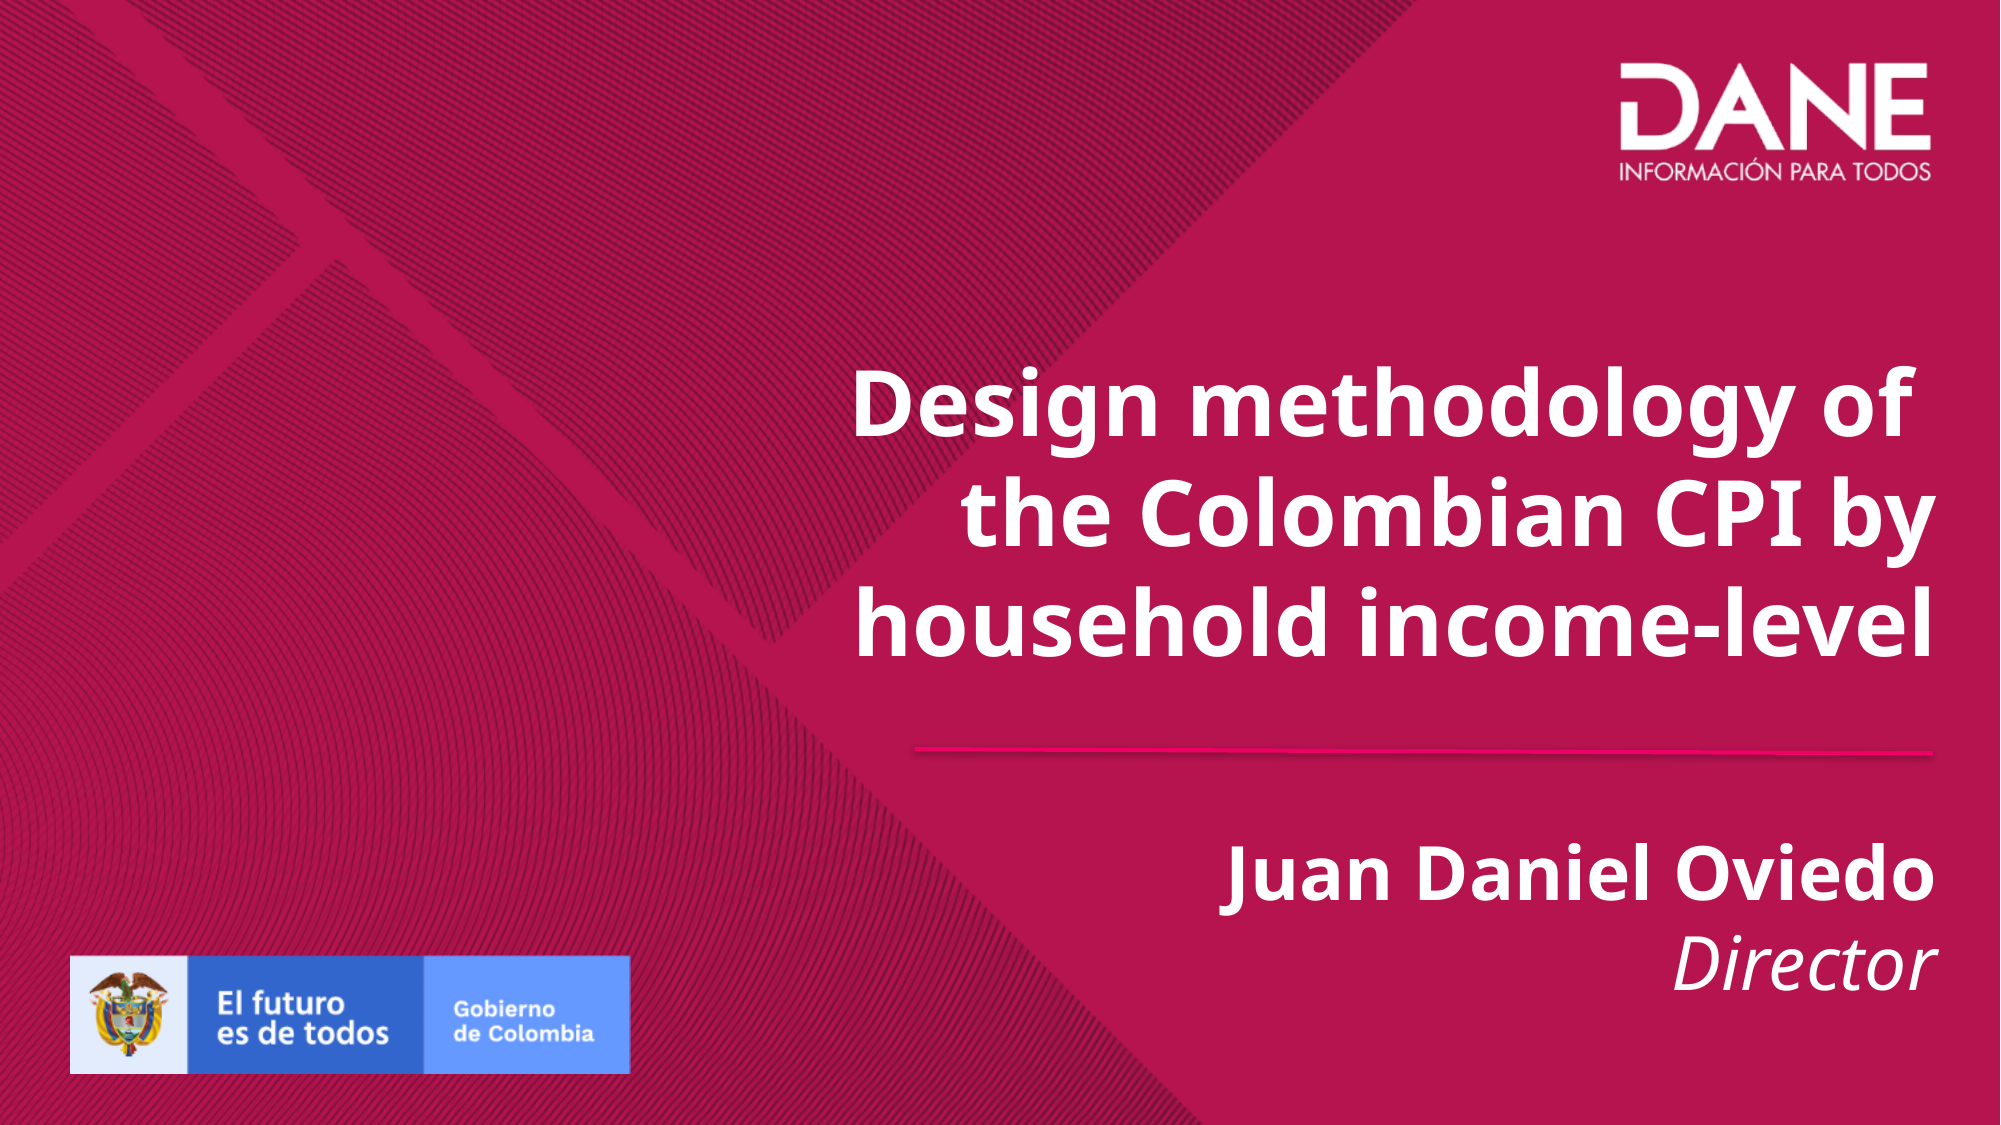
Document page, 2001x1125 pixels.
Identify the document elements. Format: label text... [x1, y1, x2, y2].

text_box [914, 748, 1934, 754]
text_box Design methodology of the Colombian CPI by household income-level Juan Daniel Oviedo Director [21, 227, 1952, 1013]
picture [0, 0, 2000, 1125]
